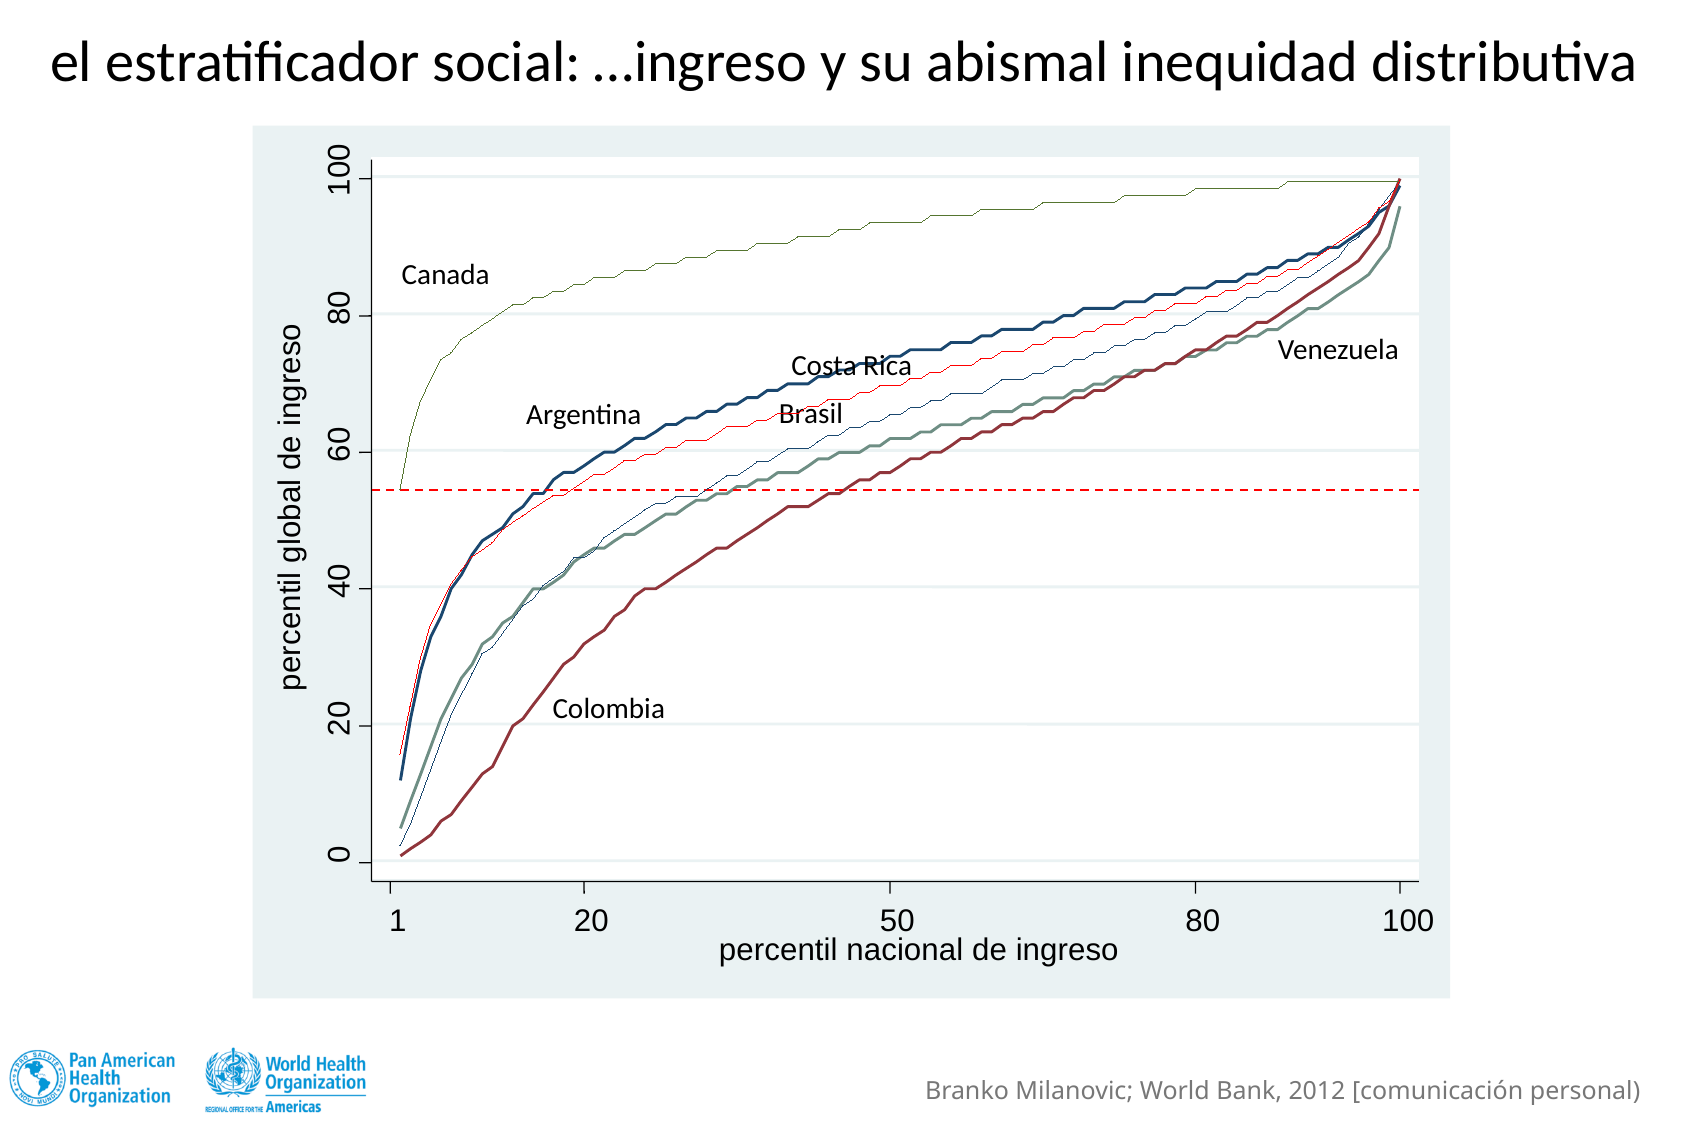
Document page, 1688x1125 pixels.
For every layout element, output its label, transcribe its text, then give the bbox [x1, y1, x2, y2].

text_box Branko Milanovic; World Bank, 2012 [comunicación personal) [382, 1067, 1657, 1112]
text_box el estratificador social: …ingreso y su abismal inequidad distributiva [0, 12, 1688, 100]
picture [1, 1037, 375, 1125]
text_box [268, 136, 372, 882]
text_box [371, 881, 1442, 968]
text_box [242, 115, 1461, 1009]
